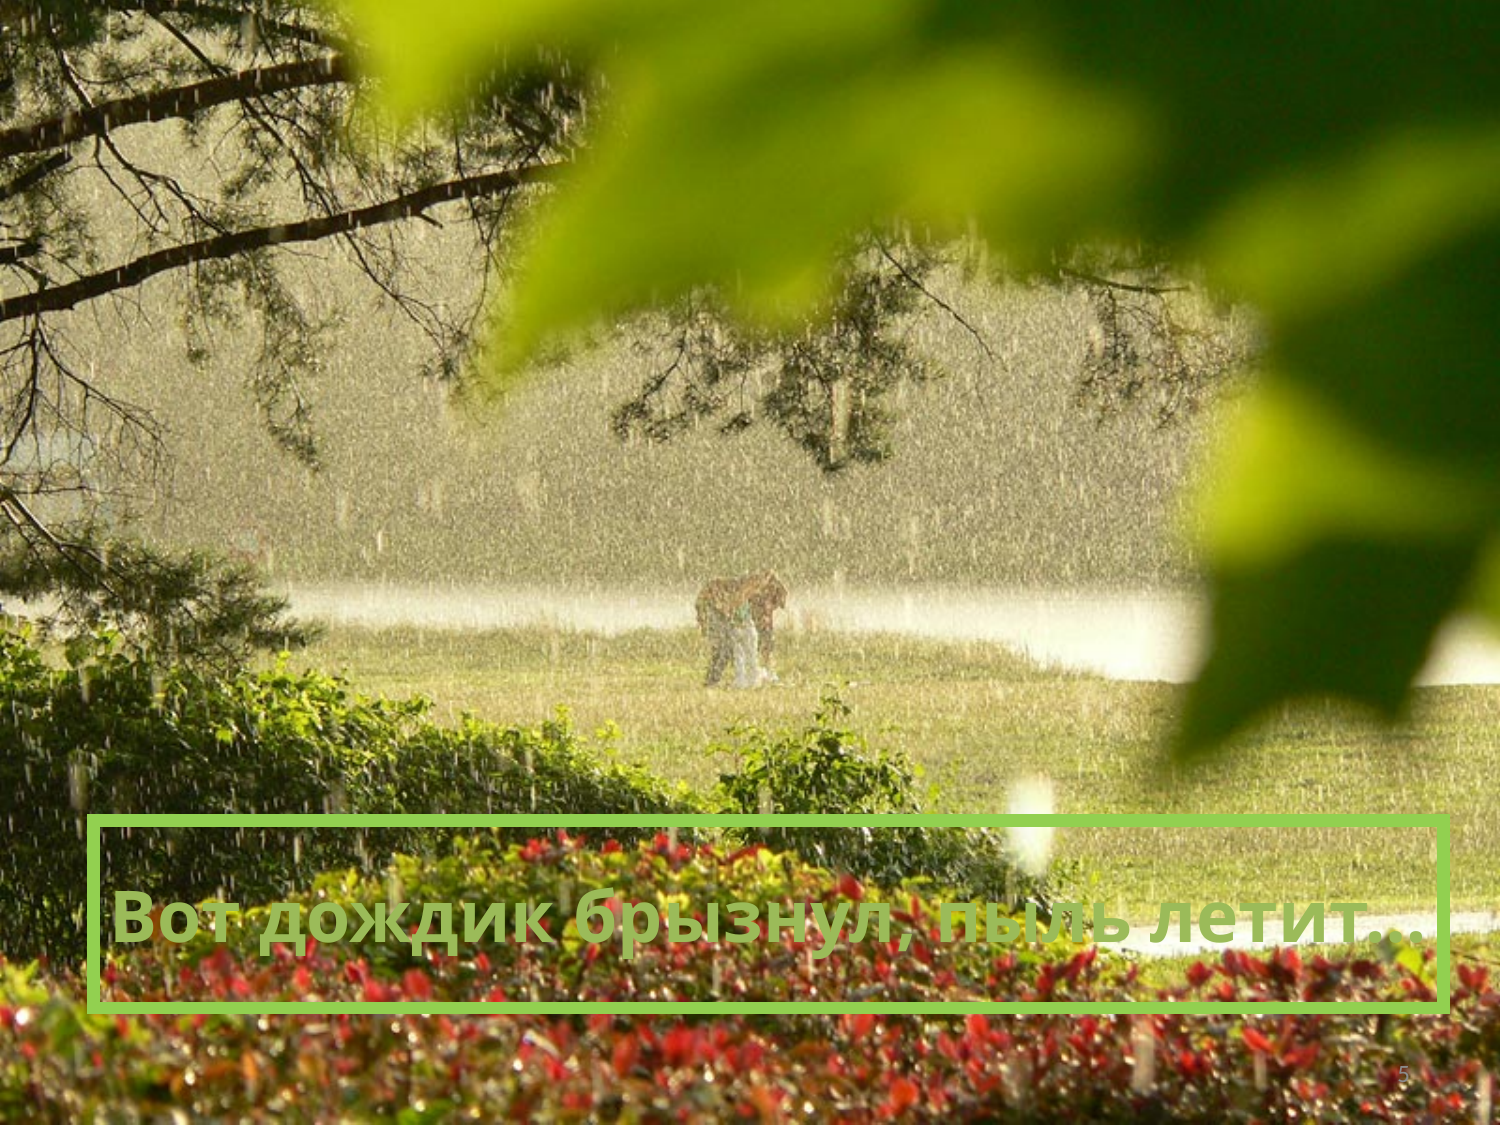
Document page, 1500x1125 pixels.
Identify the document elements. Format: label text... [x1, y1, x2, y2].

slide_number 5 [1074, 1042, 1425, 1103]
title Вот дождик брызнул, пыль летит… [93, 820, 1444, 1009]
picture [0, 0, 1500, 1125]
